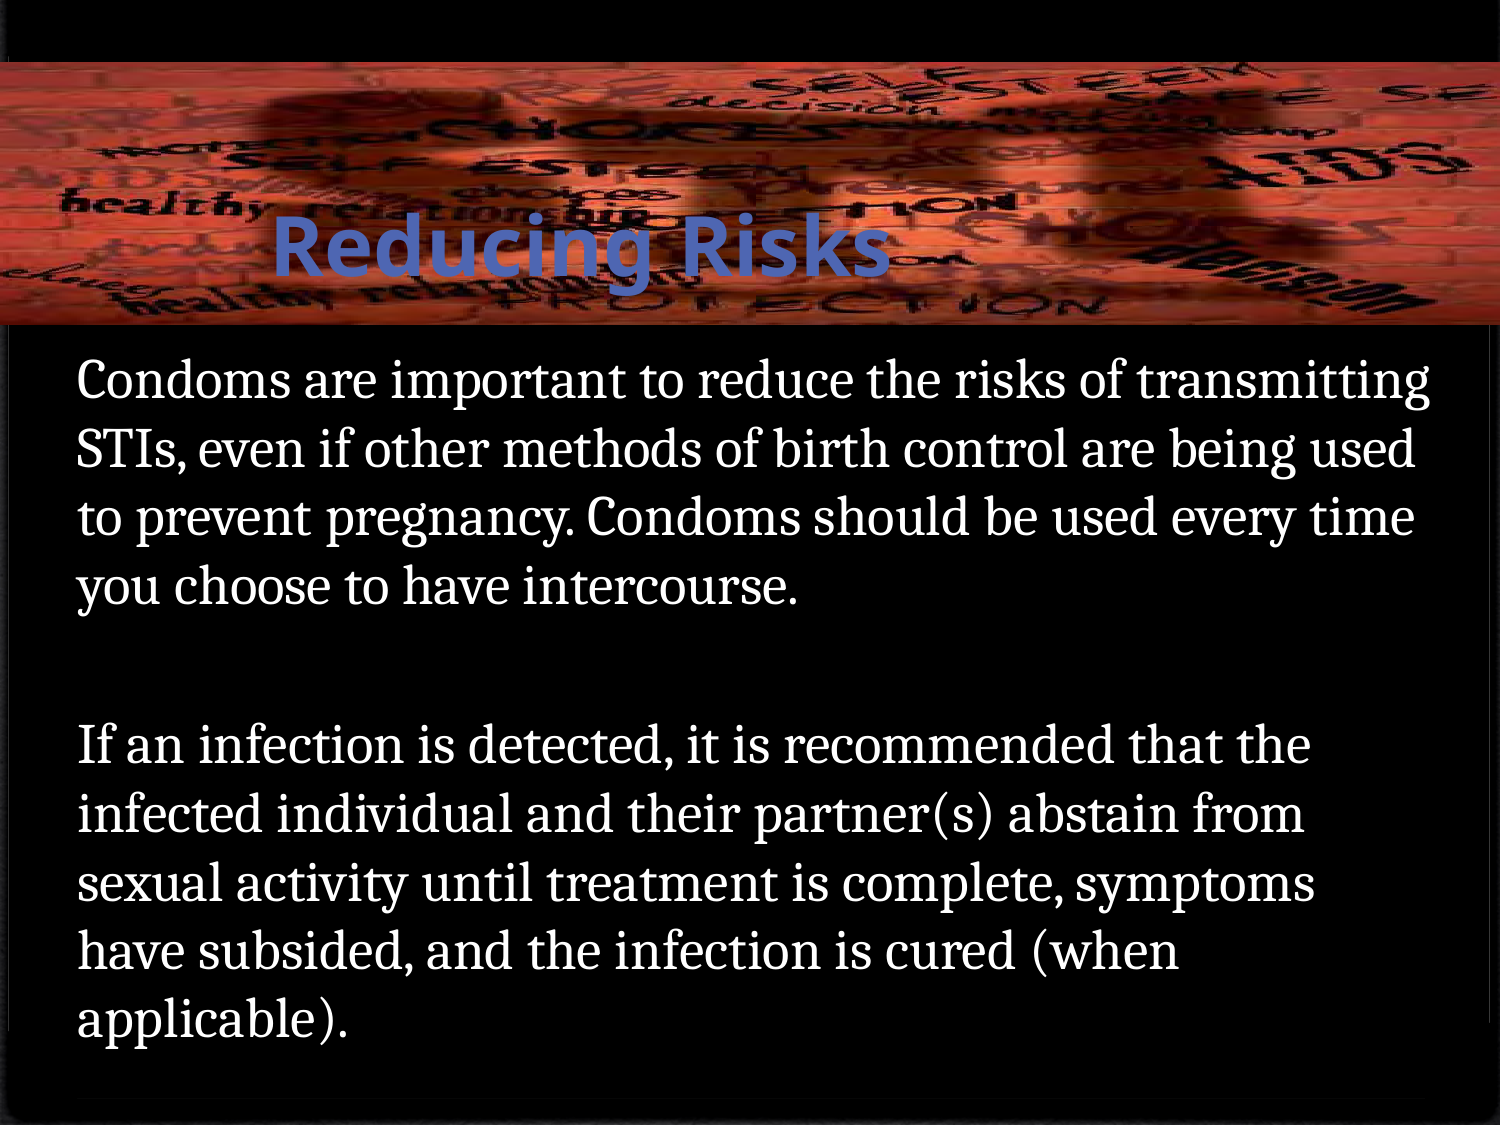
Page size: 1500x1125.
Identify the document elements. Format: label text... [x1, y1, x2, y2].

picture [0, 0, 1500, 1125]
list Condoms are important to reduce the risks of transmitting STIs, even if other methods of birth control are being used to prevent pregnancy. Condoms should be used every time you choose to have intercourse. If an infection is detected, it is recommended that the infected individual and their partner(s) abstain from sexual activity until treatment is complete, symptoms have subsided, and the infection is cured (when applicable). [62, 334, 1450, 1063]
